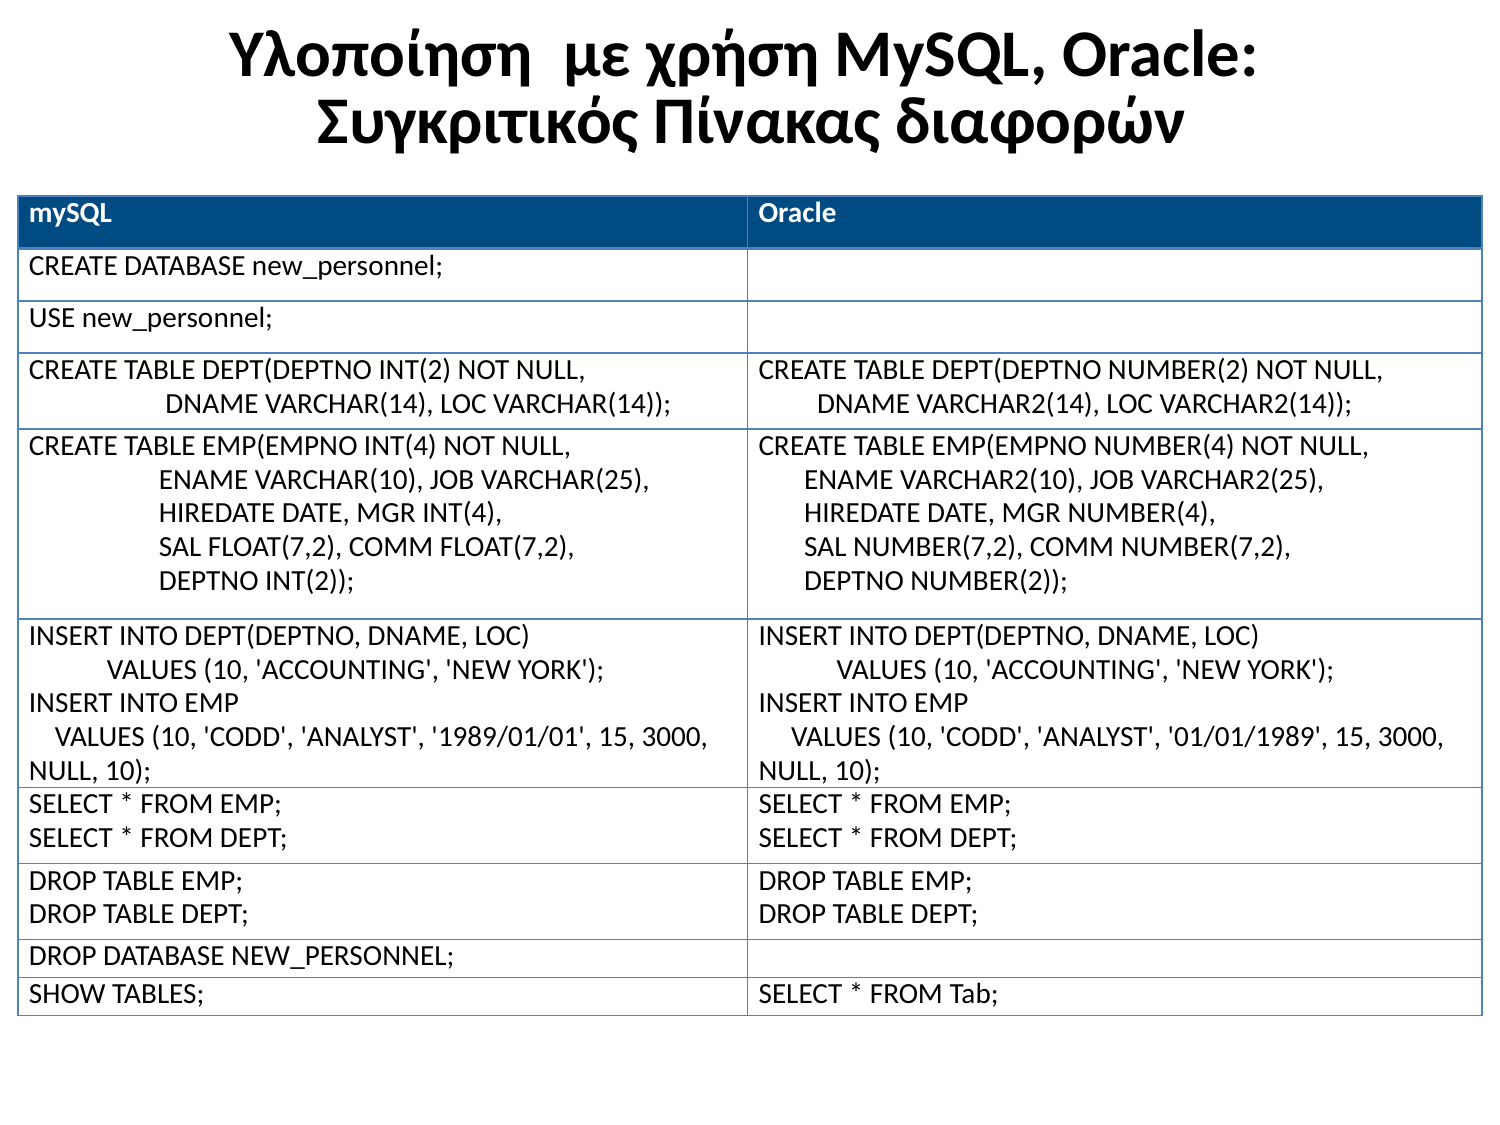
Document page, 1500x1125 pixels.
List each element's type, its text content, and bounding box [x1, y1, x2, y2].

table_cell DROP DATABASE NEW_PERSONNEL; [19, 940, 747, 977]
title Υλοποίηση με χρήση MySQL, Oracle: Συγκριτικός Πίνακας διαφορών [76, 19, 1427, 169]
table_cell INSERT INTO DEPT(DEPTNO, DNAME, LOC) VALUES (10, 'ACCOUNTING', 'NEW YORK'); INSERT INTO EMP VALUES (10, 'CODD', 'ANALYST', '01/01/1989', 15, 3000, NULL, 10); [748, 620, 1481, 787]
table_cell [748, 250, 1481, 300]
table_header Oracle [748, 197, 1481, 247]
table_cell USE new_personnel; [19, 302, 747, 352]
table_cell INSERT INTO DEPT(DEPTNO, DNAME, LOC) VALUES (10, 'ACCOUNTING', 'NEW YORK'); INSERT INTO EMP VALUES (10, 'CODD', 'ANALYST', '1989/01/01', 15, 3000, NULL, 10); [19, 620, 747, 787]
table_cell SHOW TABLES; [19, 978, 747, 1015]
table_cell CREATE TABLE EMP(EMPNO NUMBER(4) NOT NULL, ENAME VARCHAR2(10), JOB VARCHAR2(25), HIREDATE DATE, MGR NUMBER(4), SAL NUMBER(7,2), COMM NUMBER(7,2), DEPTNO NUMBER(2)); [748, 430, 1481, 618]
table_cell [748, 302, 1481, 352]
table_cell SELECT * FROM EMP; SELECT * FROM DEPT; [748, 788, 1481, 863]
table_cell SELECT * FROM Tab; [748, 978, 1481, 1015]
table_header mySQL [19, 197, 747, 247]
table_cell CREATE TABLE DEPT(DEPTNO INT(2) NOT NULL, DNAME VARCHAR(14), LOC VARCHAR(14)); [19, 354, 747, 428]
table_cell CREATE TABLE DEPT(DEPTNO NUMBER(2) NOT NULL, DNAME VARCHAR2(14), LOC VARCHAR2(14)); [748, 354, 1481, 428]
table_cell DROP TABLE EMP; DROP TABLE DEPT; [748, 864, 1481, 939]
table_cell [748, 940, 1481, 977]
table_cell CREATE TABLE EMP(EMPNO INT(4) NOT NULL, ENAME VARCHAR(10), JOB VARCHAR(25), HIREDATE DATE, MGR INT(4), SAL FLOAT(7,2), COMM FLOAT(7,2), DEPTNO INT(2)); [19, 430, 747, 618]
table_cell SELECT * FROM EMP; SELECT * FROM DEPT; [19, 788, 747, 863]
table_cell DROP TABLE EMP; DROP TABLE DEPT; [19, 864, 747, 939]
table_cell CREATE DATABASE new_personnel; [19, 250, 747, 300]
